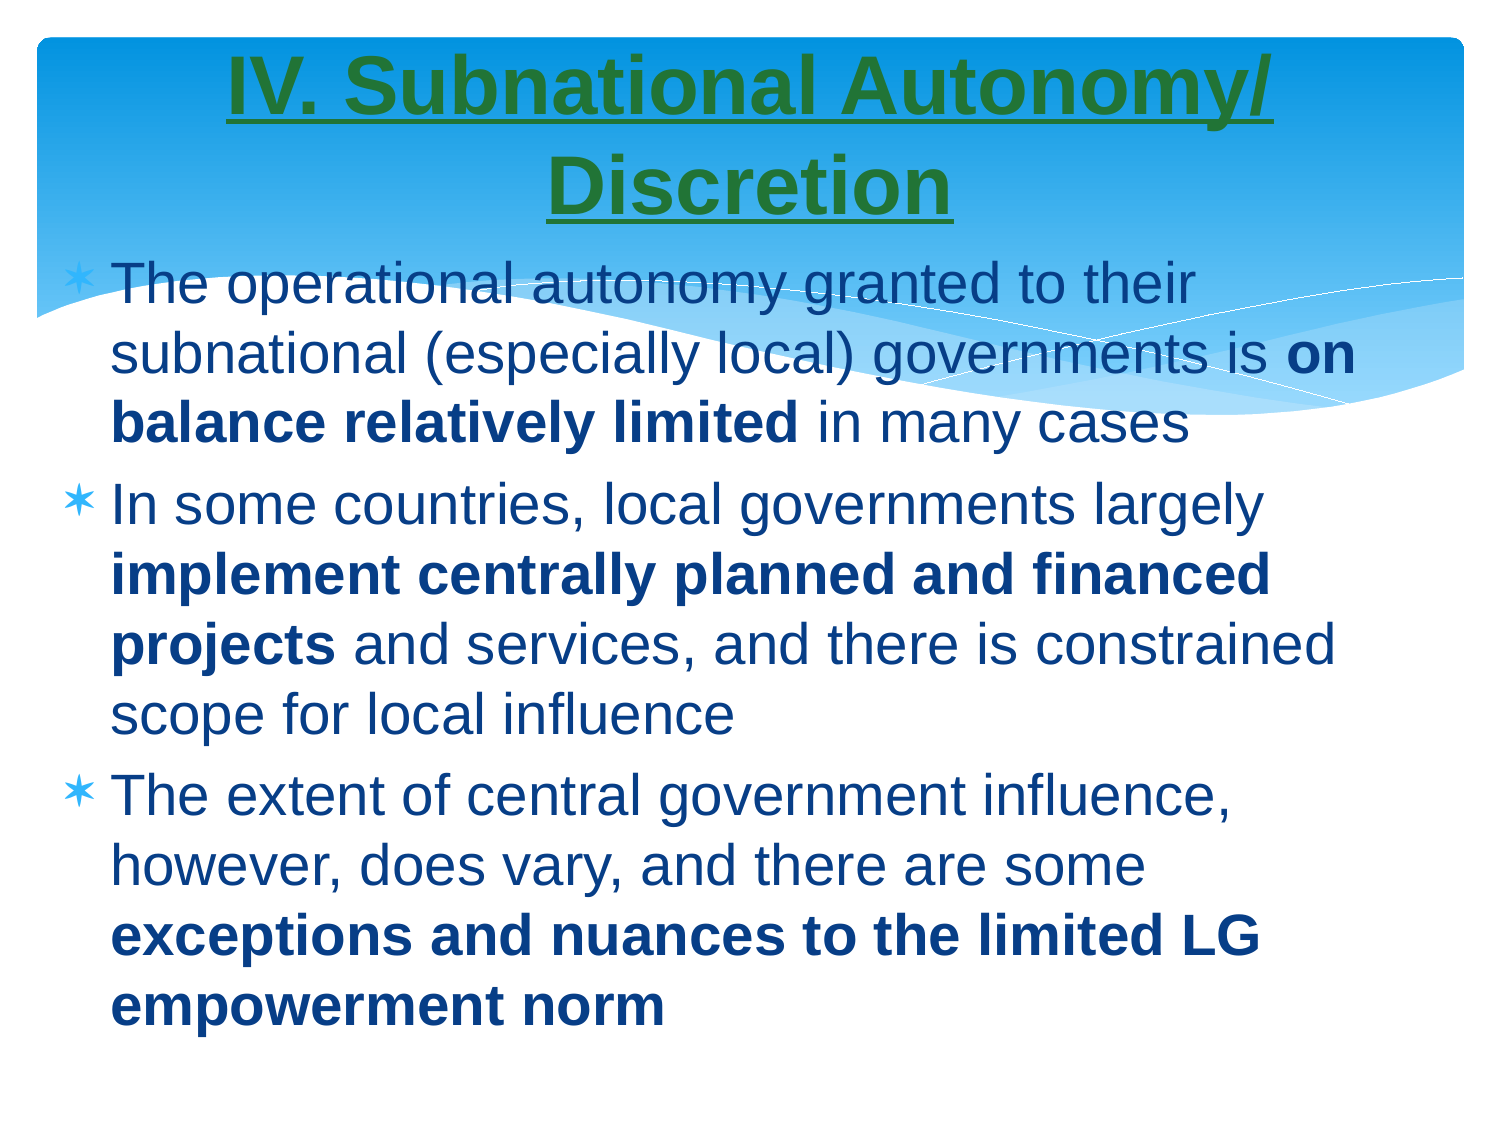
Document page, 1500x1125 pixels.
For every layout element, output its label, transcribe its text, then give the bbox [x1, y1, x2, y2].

title IV. Subnational Autonomy/ Discretion [112, 50, 1388, 213]
list The operational autonomy granted to their subnational (especially local) governments is on balance relatively limited in many cases In some countries, local governments largely implement centrally planned and financed projects and services, and there is constrained scope for local influence The extent of central government influence, however, does vary, and there are some exceptions and nuances to the limited LG empowerment norm [50, 237, 1450, 1100]
